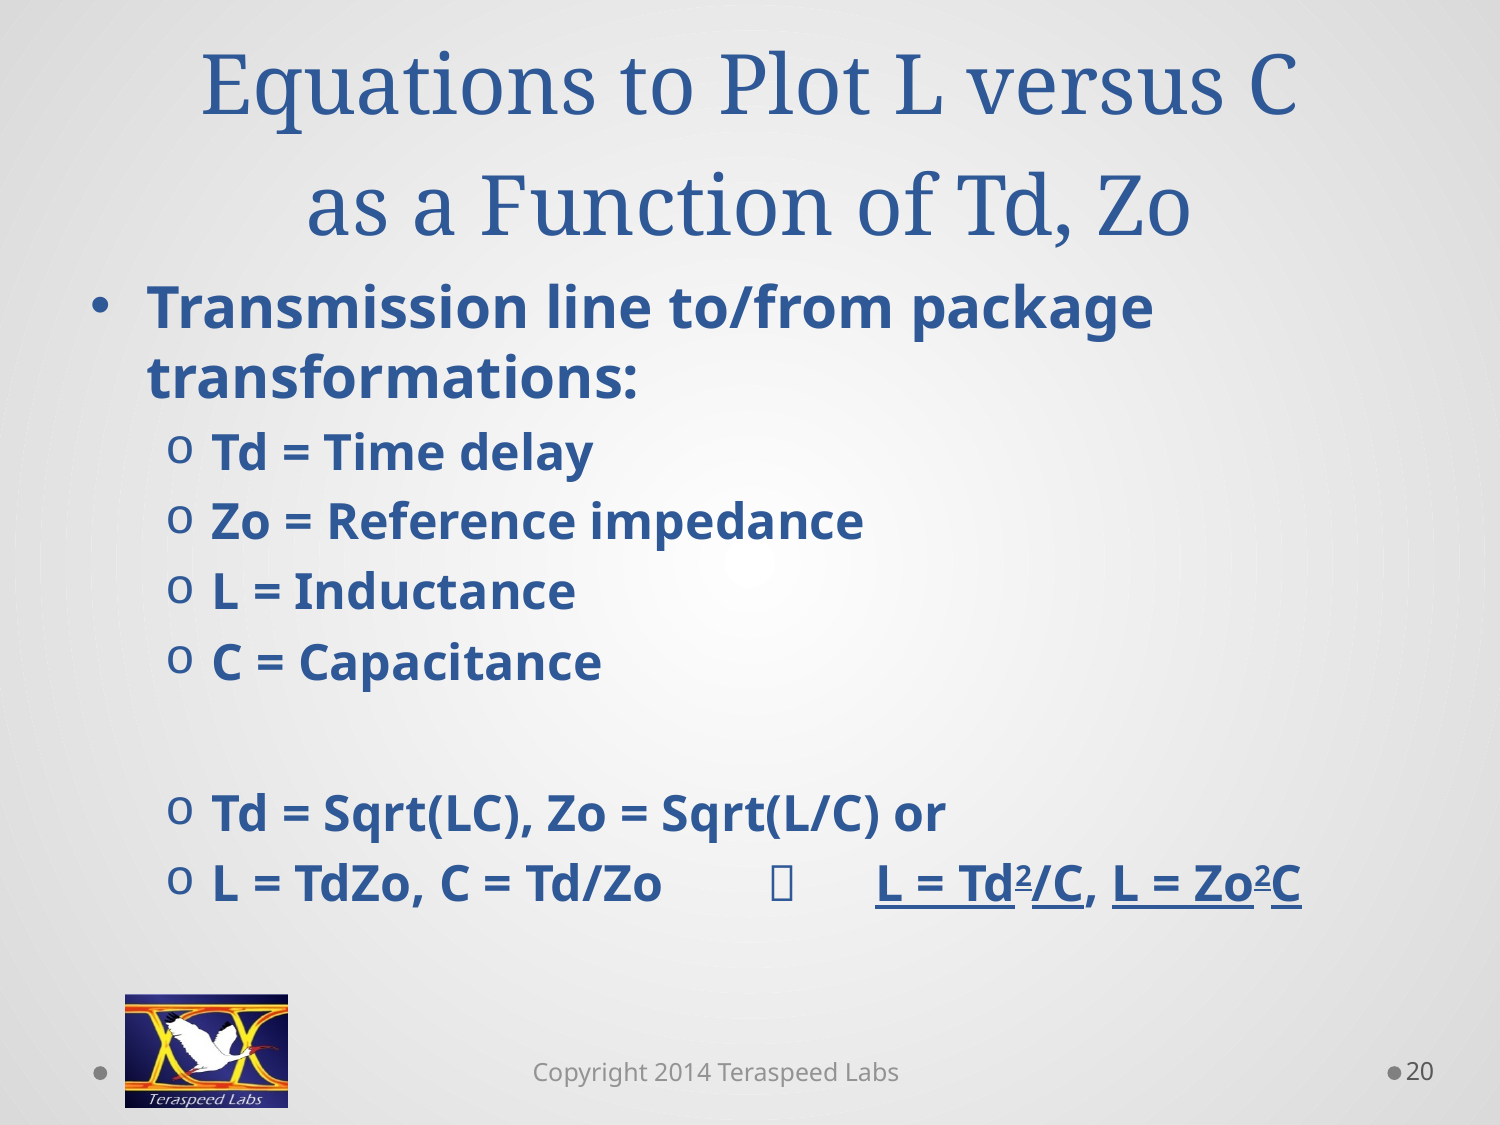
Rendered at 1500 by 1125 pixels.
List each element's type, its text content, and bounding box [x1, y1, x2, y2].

footer Copyright 2014 Teraspeed Labs [525, 1043, 993, 1103]
picture [125, 1005, 288, 1108]
list Transmission line to/from package transformations: Td = Time delay Zo = Reference impedance L = Inductance C = Capacitance Td = Sqrt(LC), Zo = Sqrt(L/C) or L = TdZo, C = Td/Zo  L = Td2/C, L = Zo2C [75, 262, 1425, 1005]
title Equations to Plot L versus C as a Function of Td, Zo [75, 0, 1425, 262]
slide_number 20 [1401, 1042, 1494, 1103]
